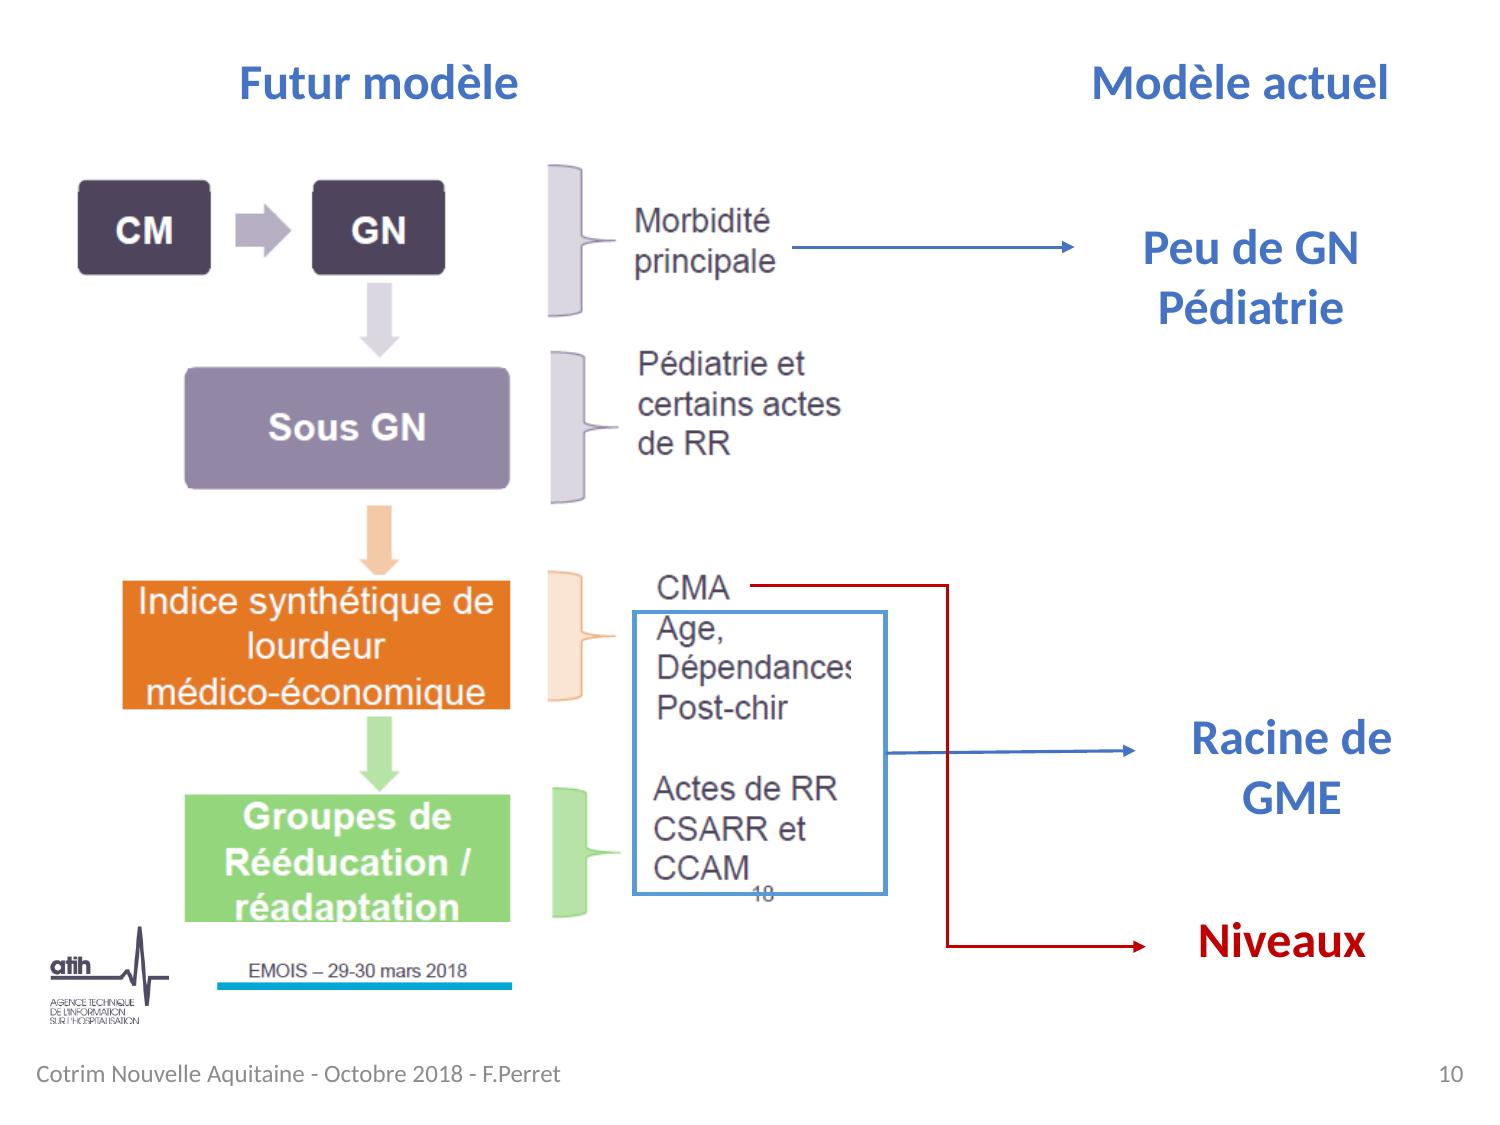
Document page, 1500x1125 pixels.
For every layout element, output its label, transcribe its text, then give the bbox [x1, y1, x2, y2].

text_box Niveaux [1135, 900, 1429, 975]
text_box Modèle actuel [1076, 42, 1405, 117]
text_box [749, 585, 1146, 947]
text_box Racine de GME [1146, 697, 1449, 832]
picture [176, 958, 513, 1014]
footer Cotrim Nouvelle Aquitaine - Octobre 2018 - F.Perret [21, 1042, 1004, 1103]
text_box Peu de GN Pédiatrie [1074, 207, 1429, 342]
picture [28, 150, 851, 1024]
text_box Futur modèle [224, 42, 535, 117]
slide_number 10 [1141, 1042, 1479, 1103]
